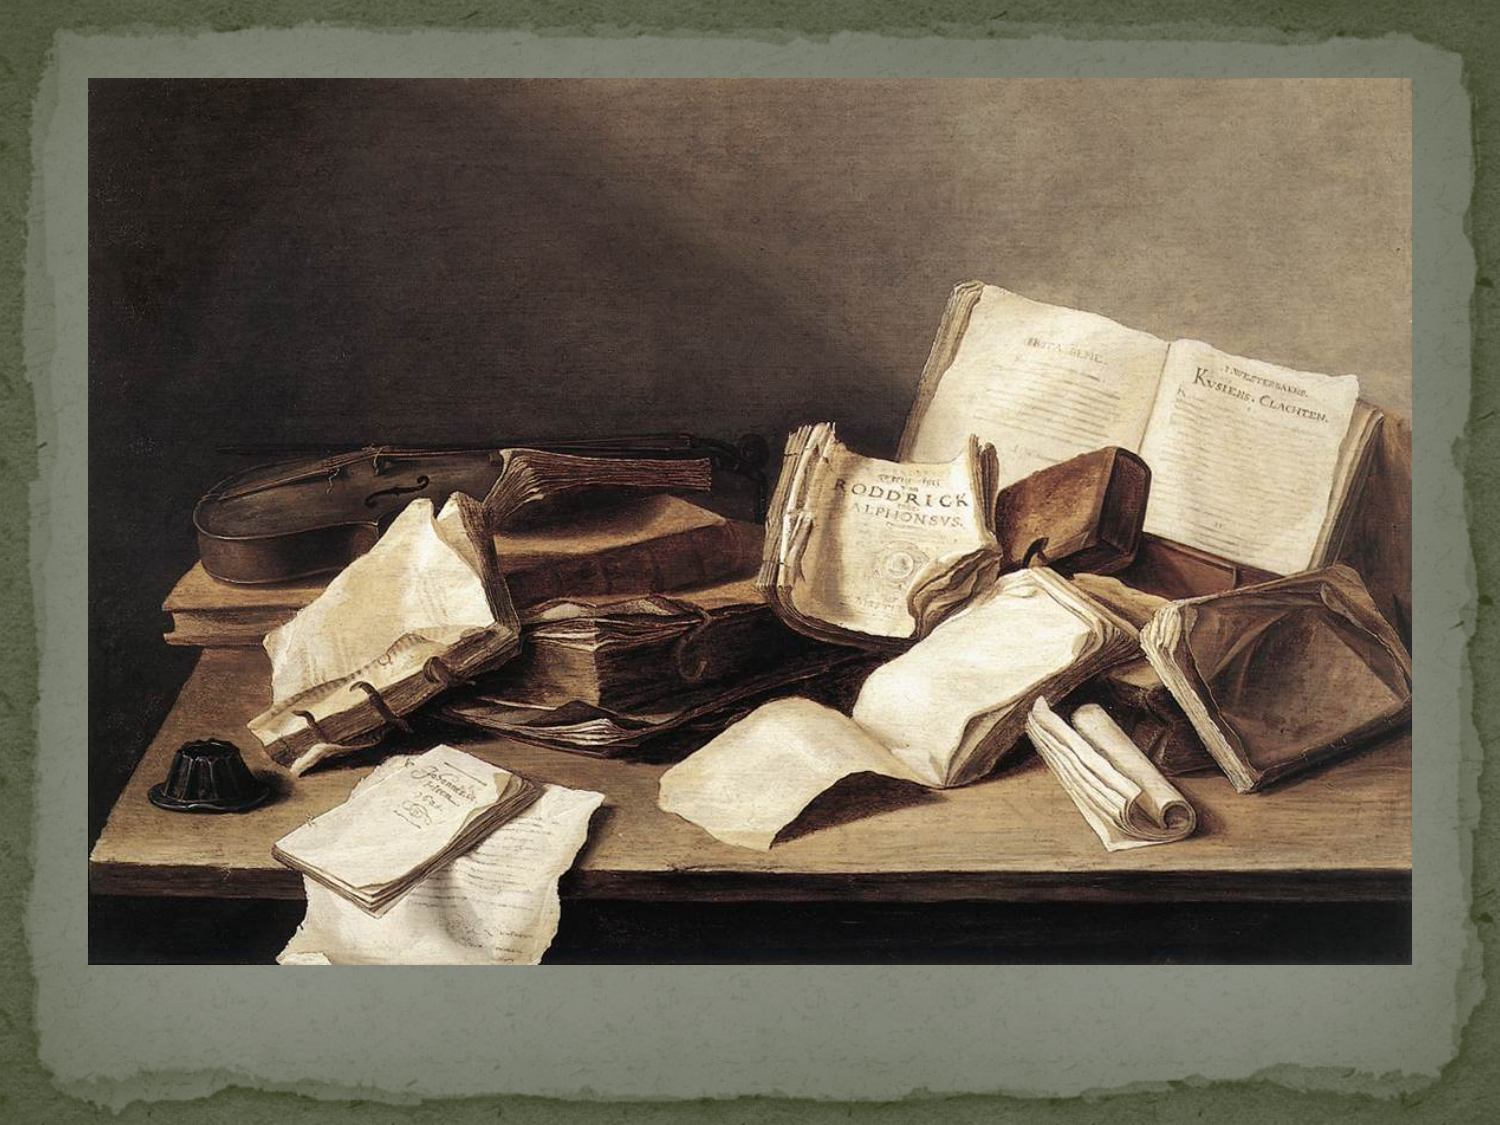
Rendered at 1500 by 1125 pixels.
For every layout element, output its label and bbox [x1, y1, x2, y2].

picture [88, 78, 1412, 965]
